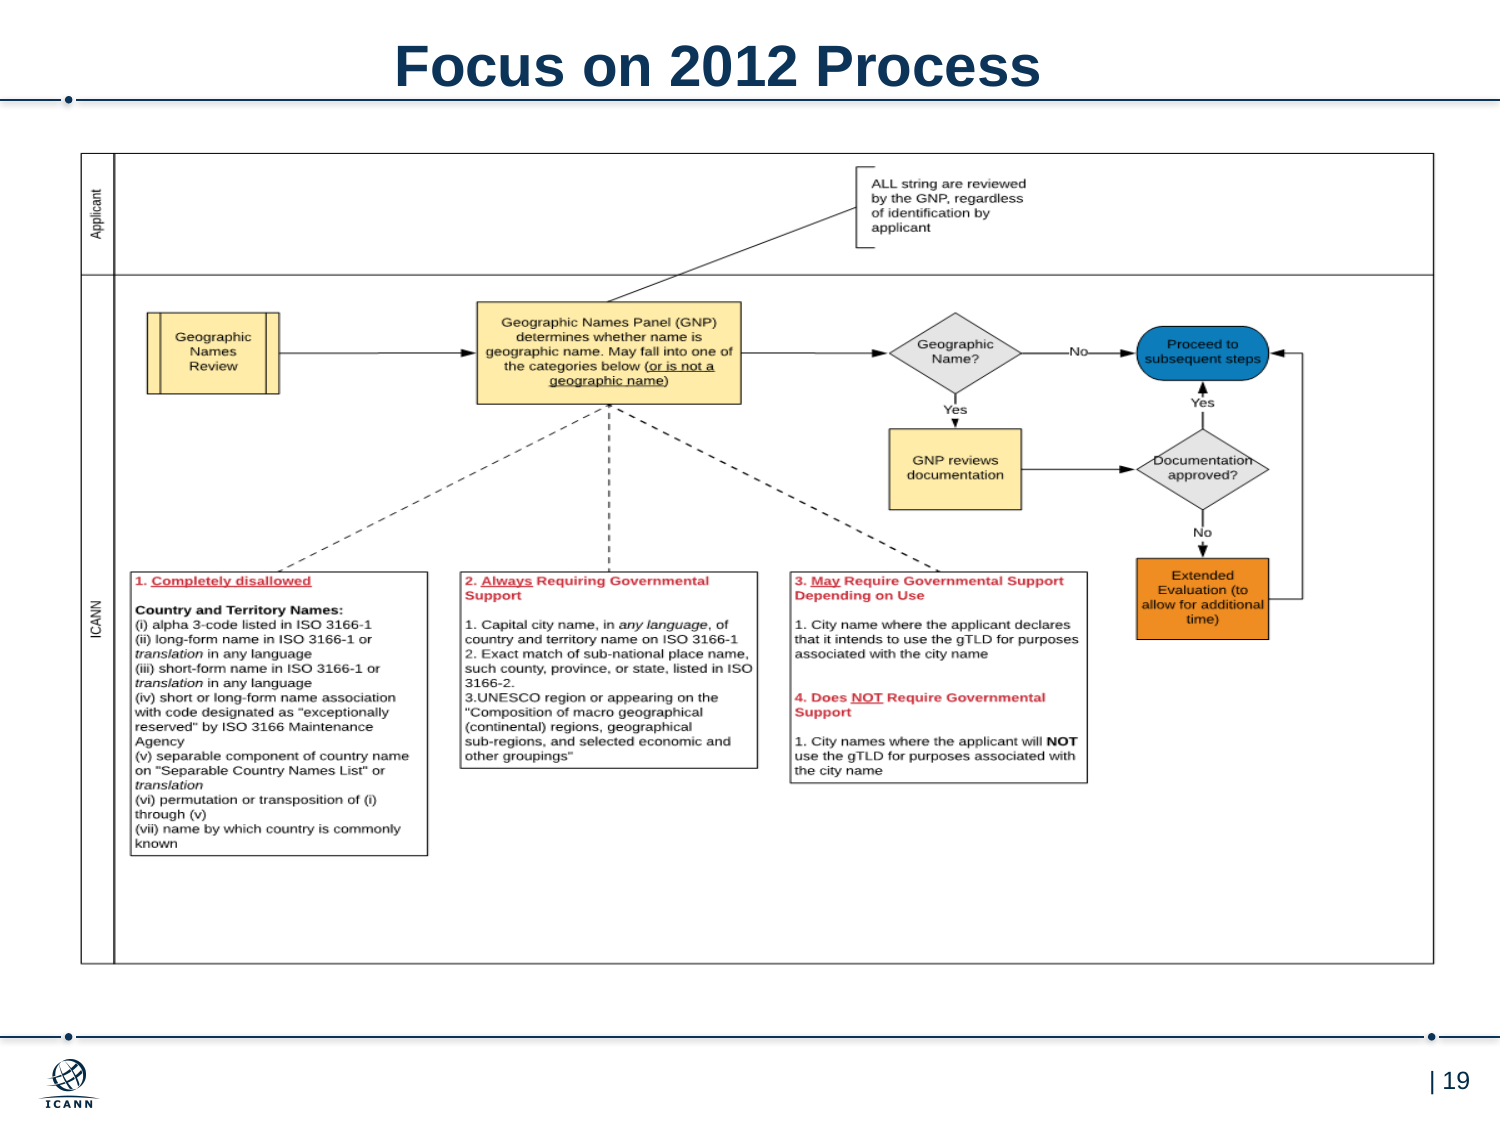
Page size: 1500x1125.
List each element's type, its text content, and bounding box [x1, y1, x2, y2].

picture [38, 1059, 100, 1108]
picture [32, 113, 1483, 1031]
list [22, 109, 1483, 958]
title Focus on 2012 Process [61, 20, 1376, 95]
